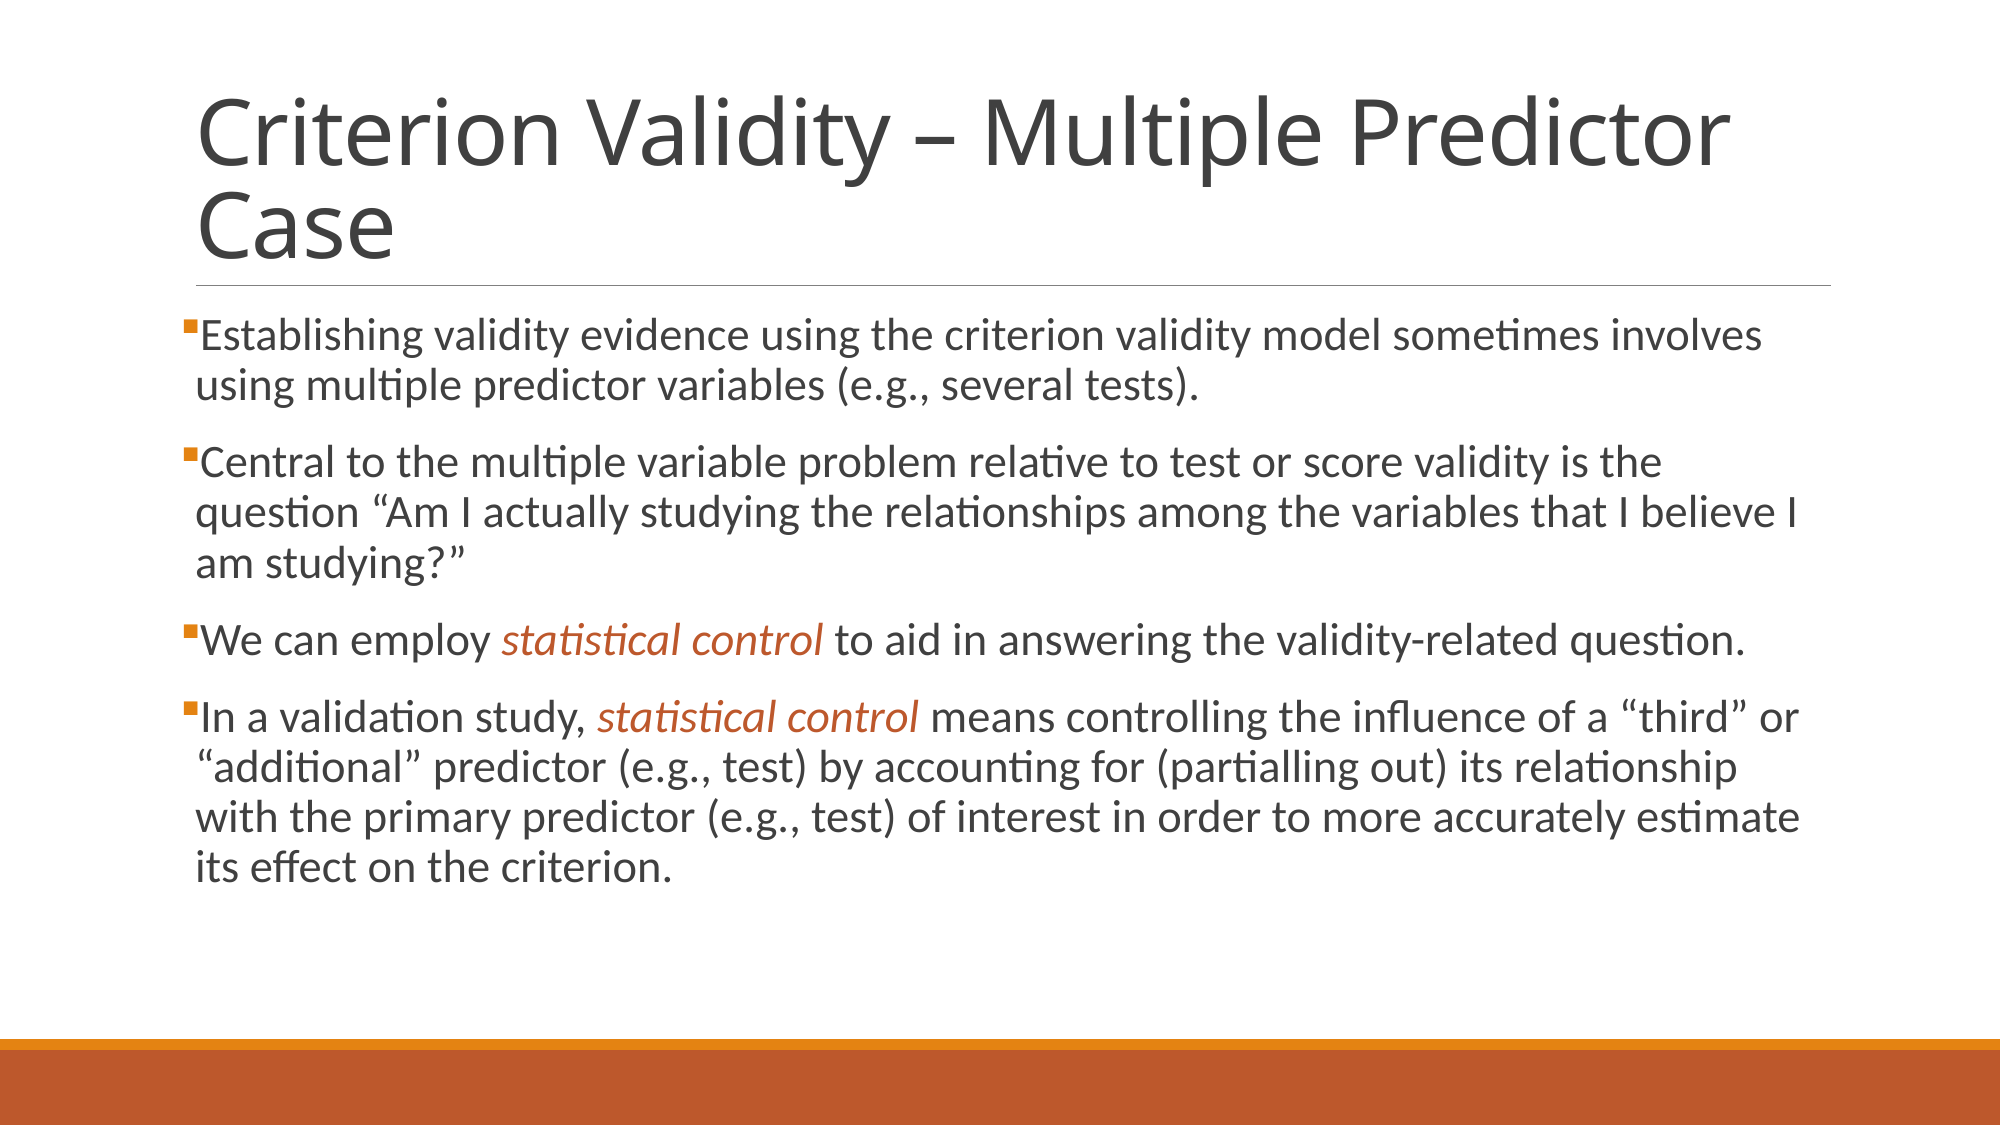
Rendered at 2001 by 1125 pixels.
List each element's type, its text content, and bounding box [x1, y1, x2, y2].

list Establishing validity evidence using the criterion validity model sometimes involves using multiple predictor variables (e.g., several tests). Central to the multiple variable problem relative to test or score validity is the question “Am I actually studying the relationships among the variables that I believe I am studying?” We can employ statistical control to aid in answering the validity-related question. In a validation study, statistical control means controlling the influence of a “third” or “additional” predictor (e.g., test) by accounting for (partialling out) its relationship with the primary predictor (e.g., test) of interest in order to more accurately estimate its effect on the criterion. [180, 302, 1830, 985]
title Criterion Validity – Multiple Predictor Case [180, 47, 1830, 285]
